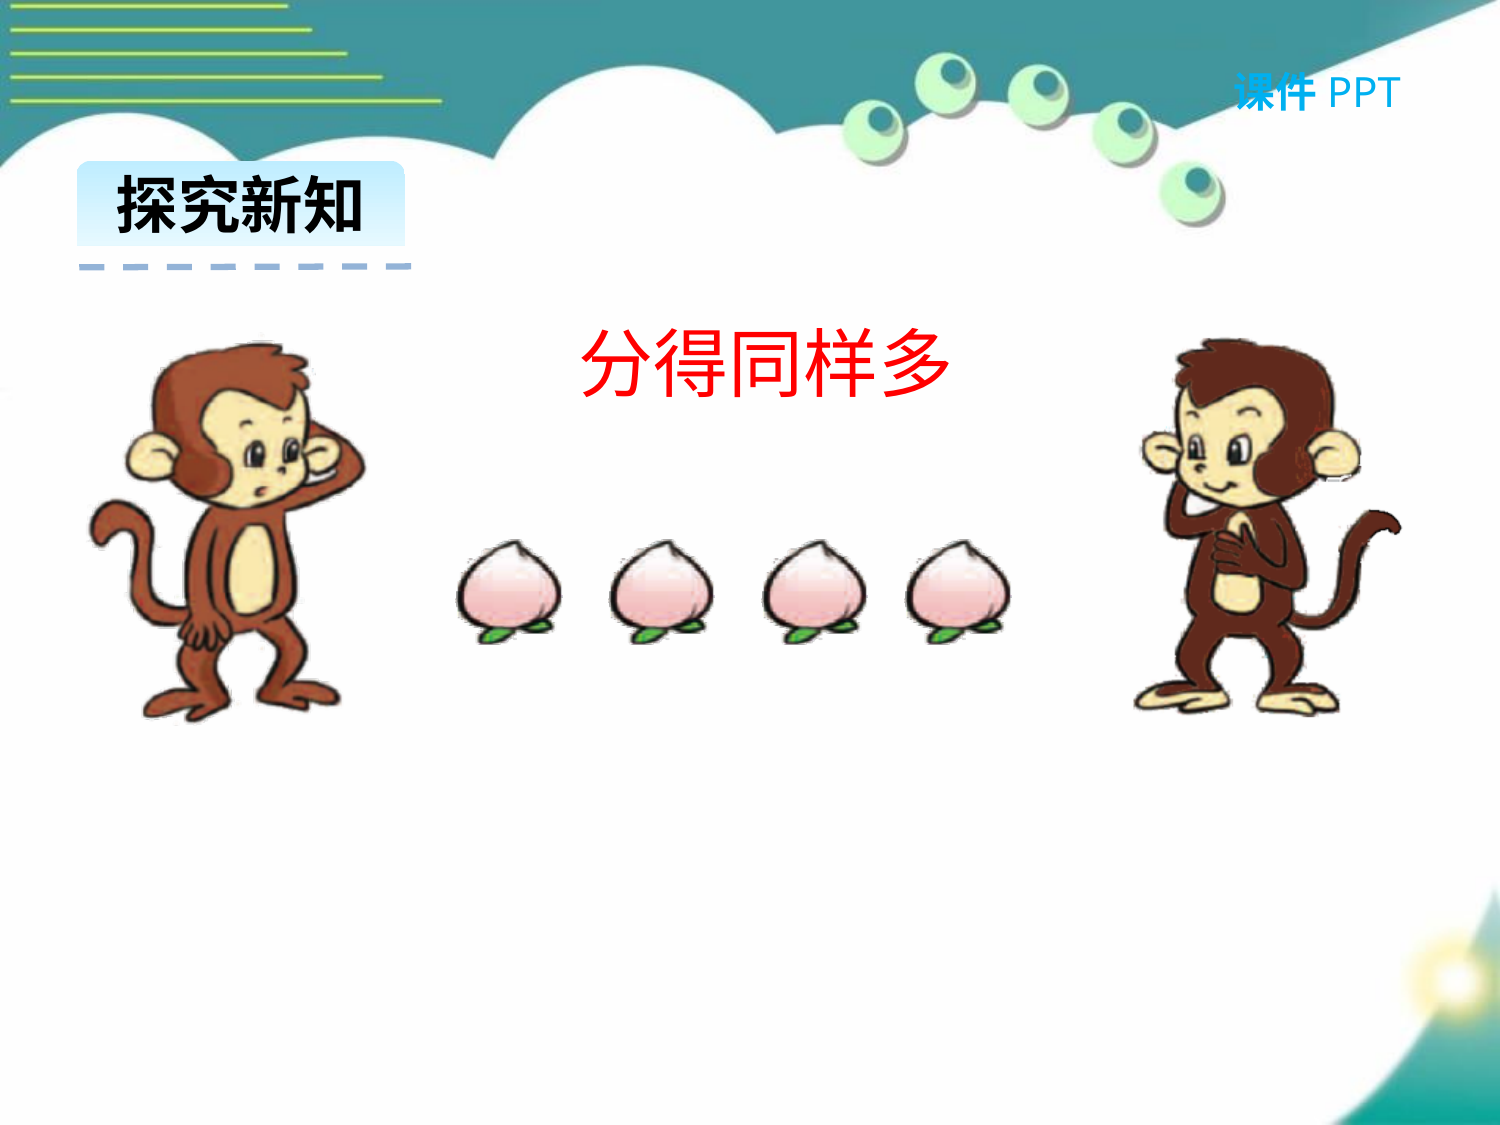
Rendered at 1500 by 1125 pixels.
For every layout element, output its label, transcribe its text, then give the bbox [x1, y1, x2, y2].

text_box 课件PPT [1218, 58, 1418, 124]
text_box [76, 160, 420, 268]
text_box 分得同样多 [563, 309, 1040, 414]
picture [0, 0, 1500, 1125]
